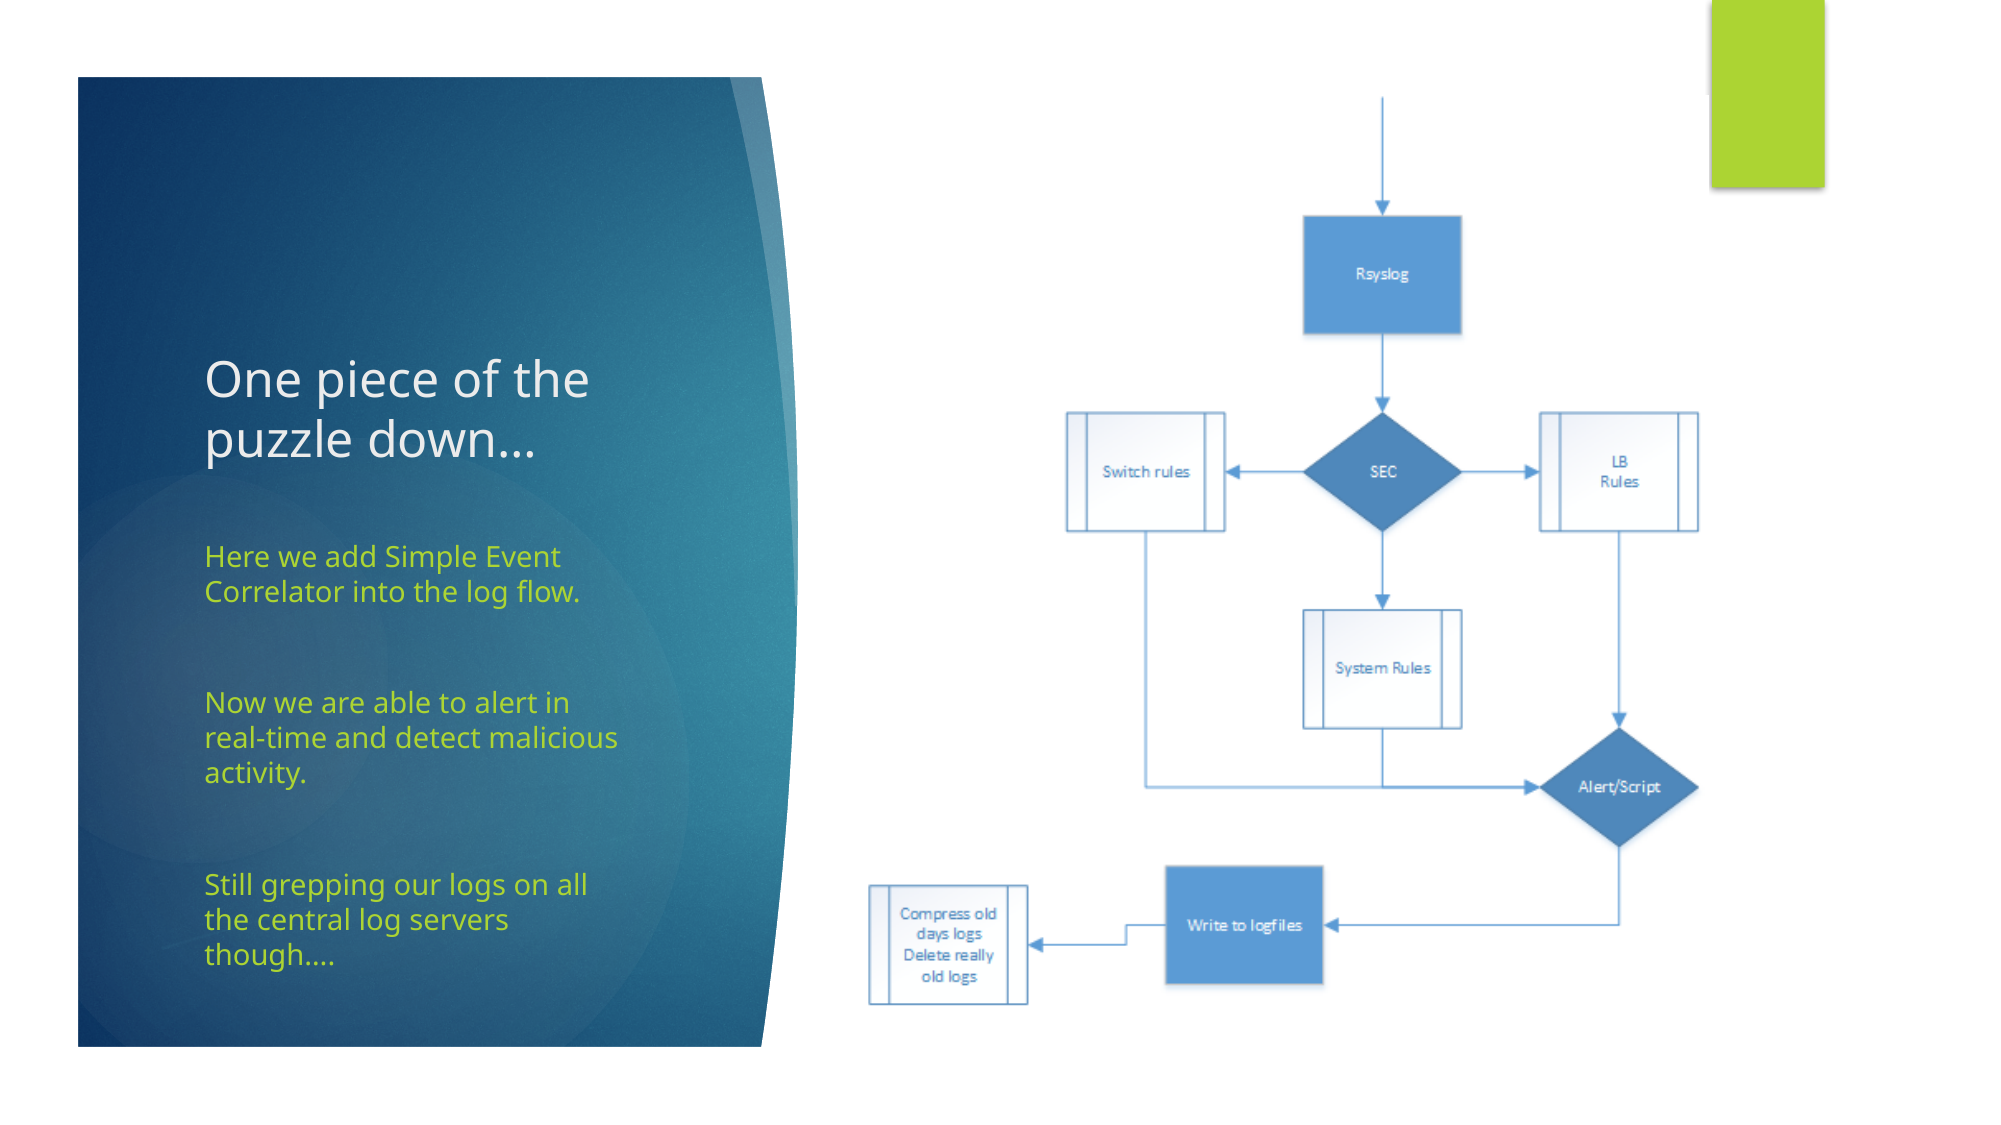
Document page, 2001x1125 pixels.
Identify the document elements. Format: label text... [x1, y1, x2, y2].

list Here we add Simple Event Correlator into the log flow. Now we are able to alert in real-time and detect malicious activity. Still grepping our logs on all the central log servers though…. [189, 474, 648, 989]
picture [866, 94, 1709, 1007]
title One piece of the puzzle down… [189, 212, 648, 474]
